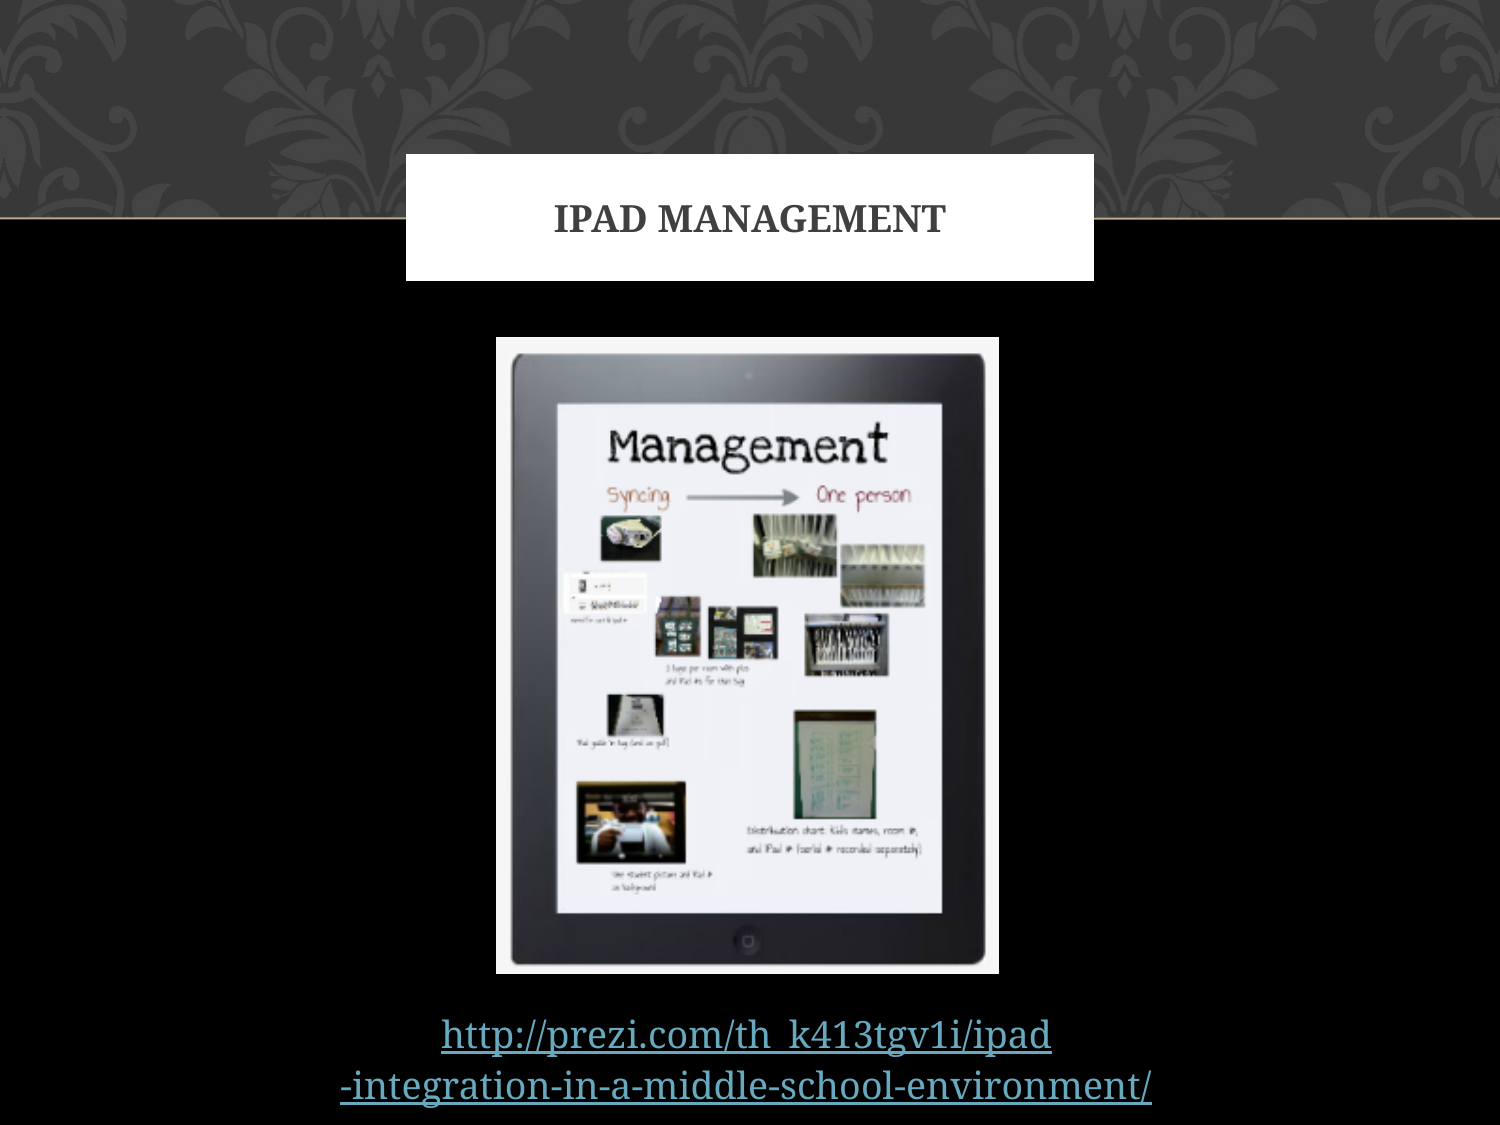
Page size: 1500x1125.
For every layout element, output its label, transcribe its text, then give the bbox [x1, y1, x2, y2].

text_box http://prezi.com/th_k413tgv1i/ipad-integration-in-a-middle-school-environment/ [37, 1003, 1456, 1121]
picture [496, 337, 999, 974]
title Ipad management [406, 154, 1094, 281]
